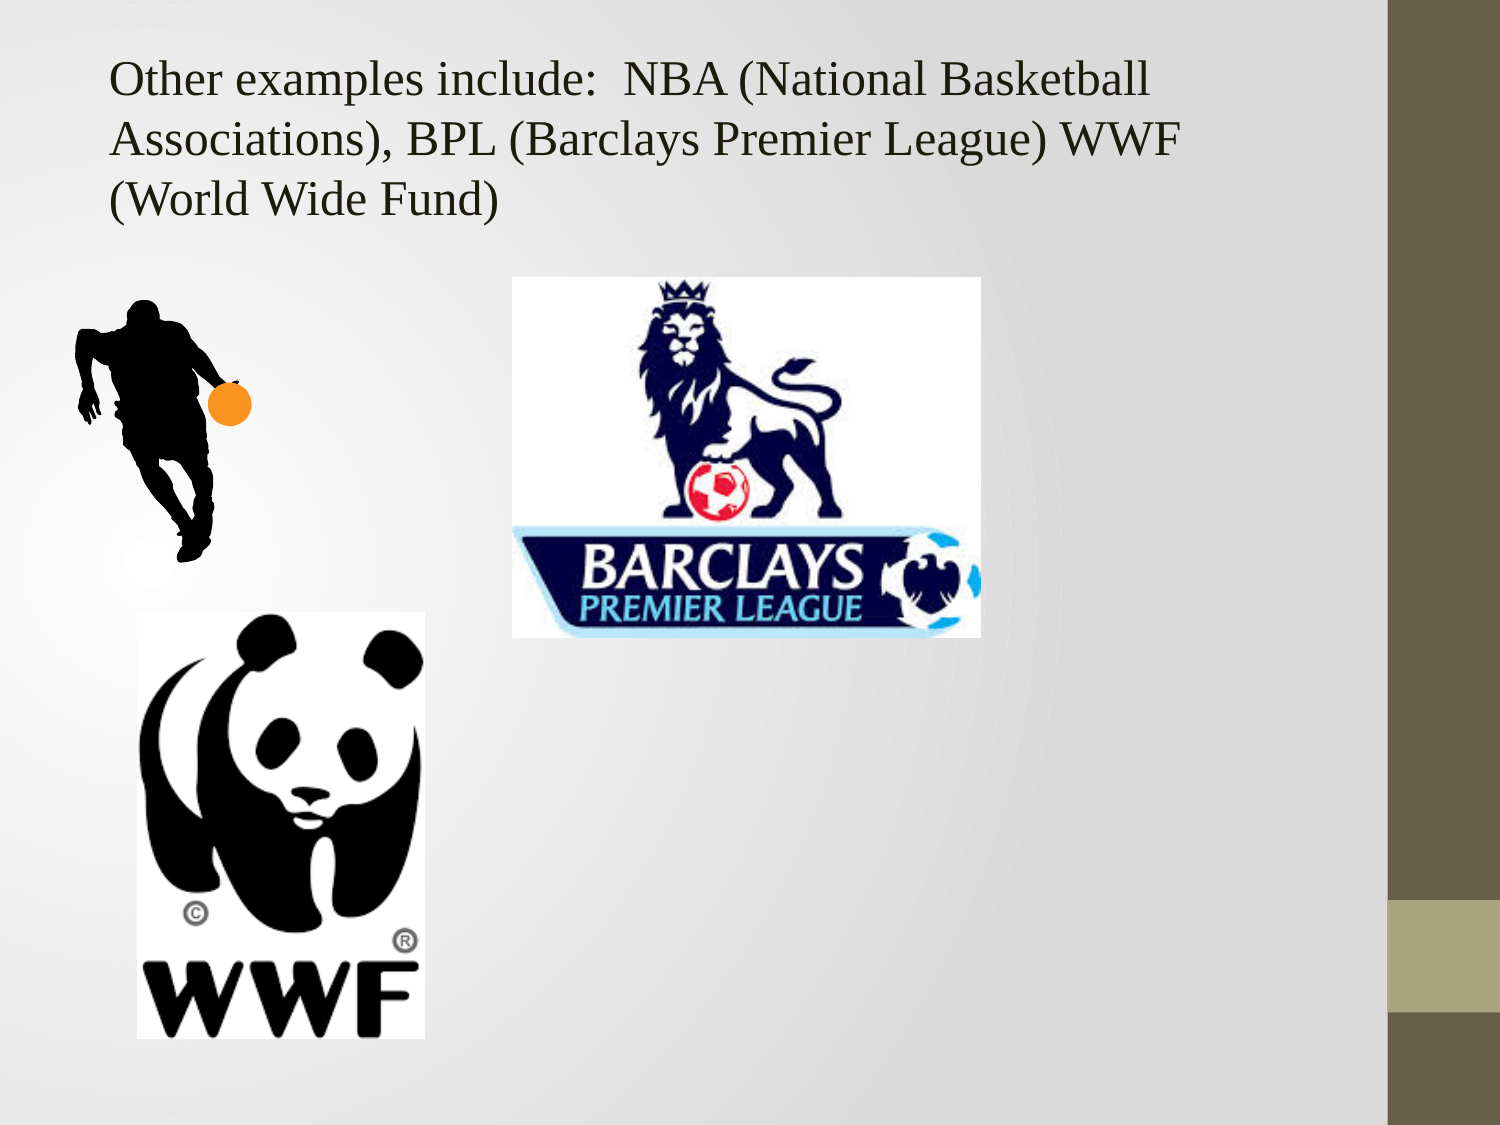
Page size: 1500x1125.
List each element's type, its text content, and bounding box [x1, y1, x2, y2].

list Other examples include: NBA (National Basketball Associations), BPL (Barclays Premier League) WWF (World Wide Fund) [75, 37, 1325, 1050]
picture [74, 299, 253, 563]
picture [136, 611, 426, 1040]
picture [511, 276, 981, 638]
